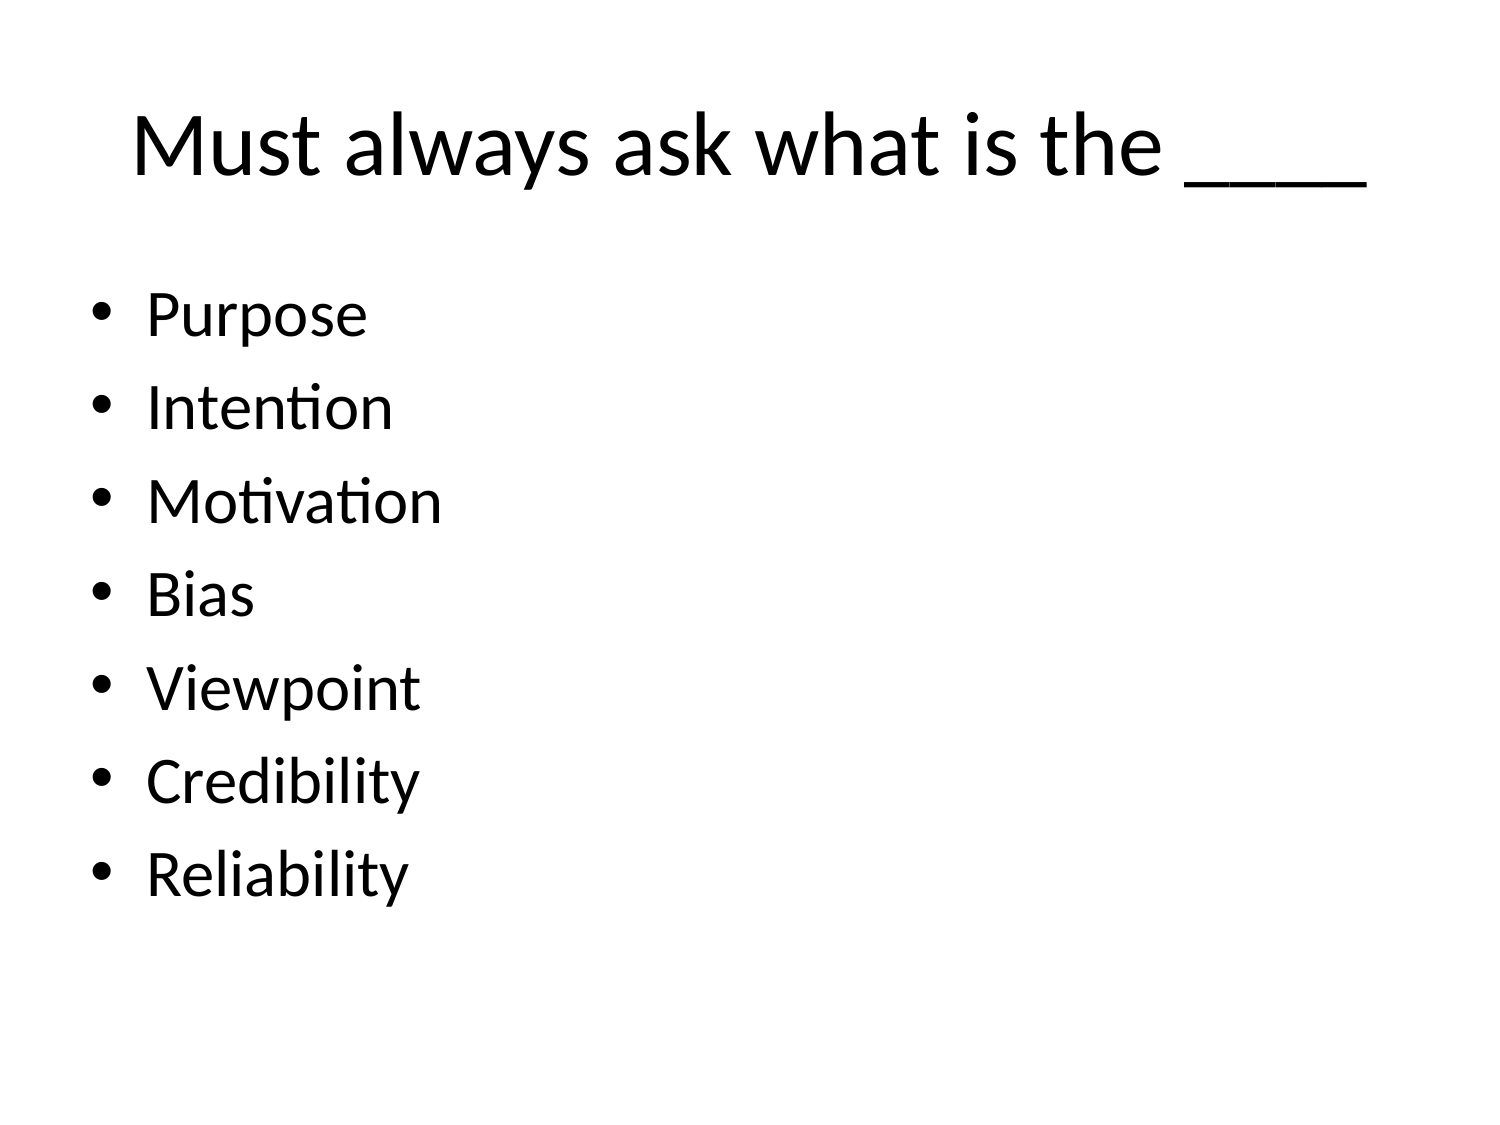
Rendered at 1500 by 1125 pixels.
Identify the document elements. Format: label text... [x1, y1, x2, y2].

title Must always ask what is the ____ [75, 45, 1425, 233]
list Purpose Intention Motivation Bias Viewpoint Credibility Reliability [75, 262, 1425, 1005]
